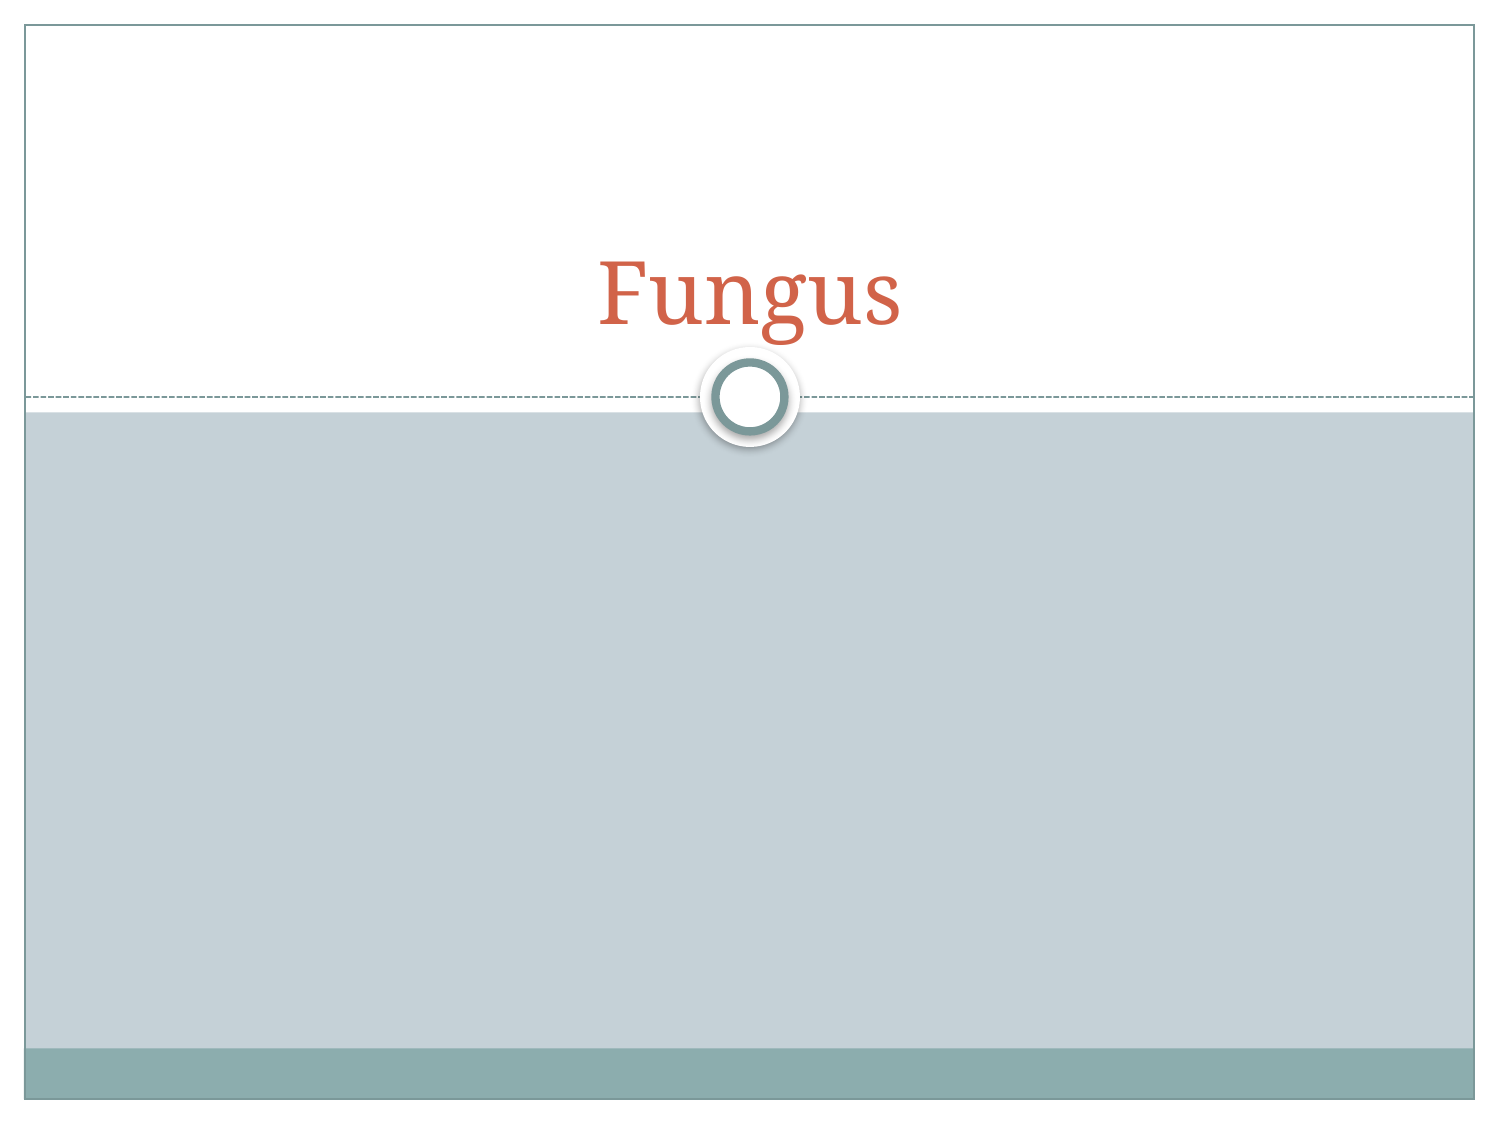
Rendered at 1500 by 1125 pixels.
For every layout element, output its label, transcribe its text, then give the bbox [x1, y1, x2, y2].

title Fungus [112, 62, 1388, 350]
